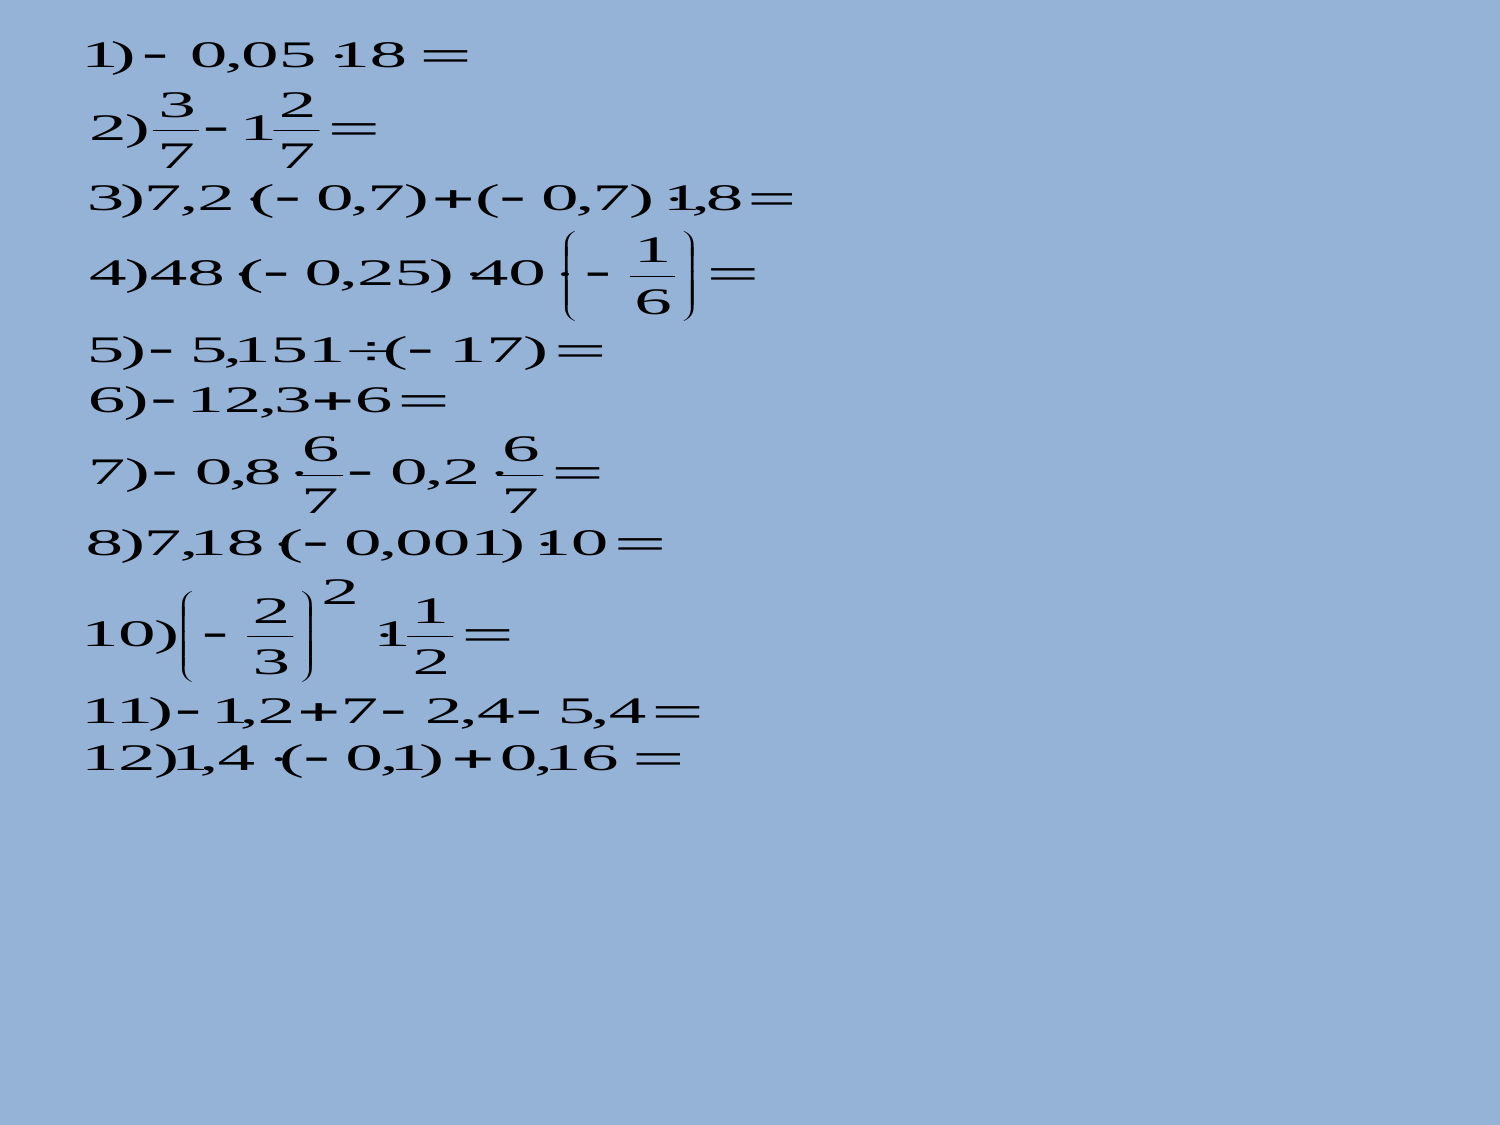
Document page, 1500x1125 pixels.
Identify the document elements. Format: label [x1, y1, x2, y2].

text_box [81, 34, 792, 784]
